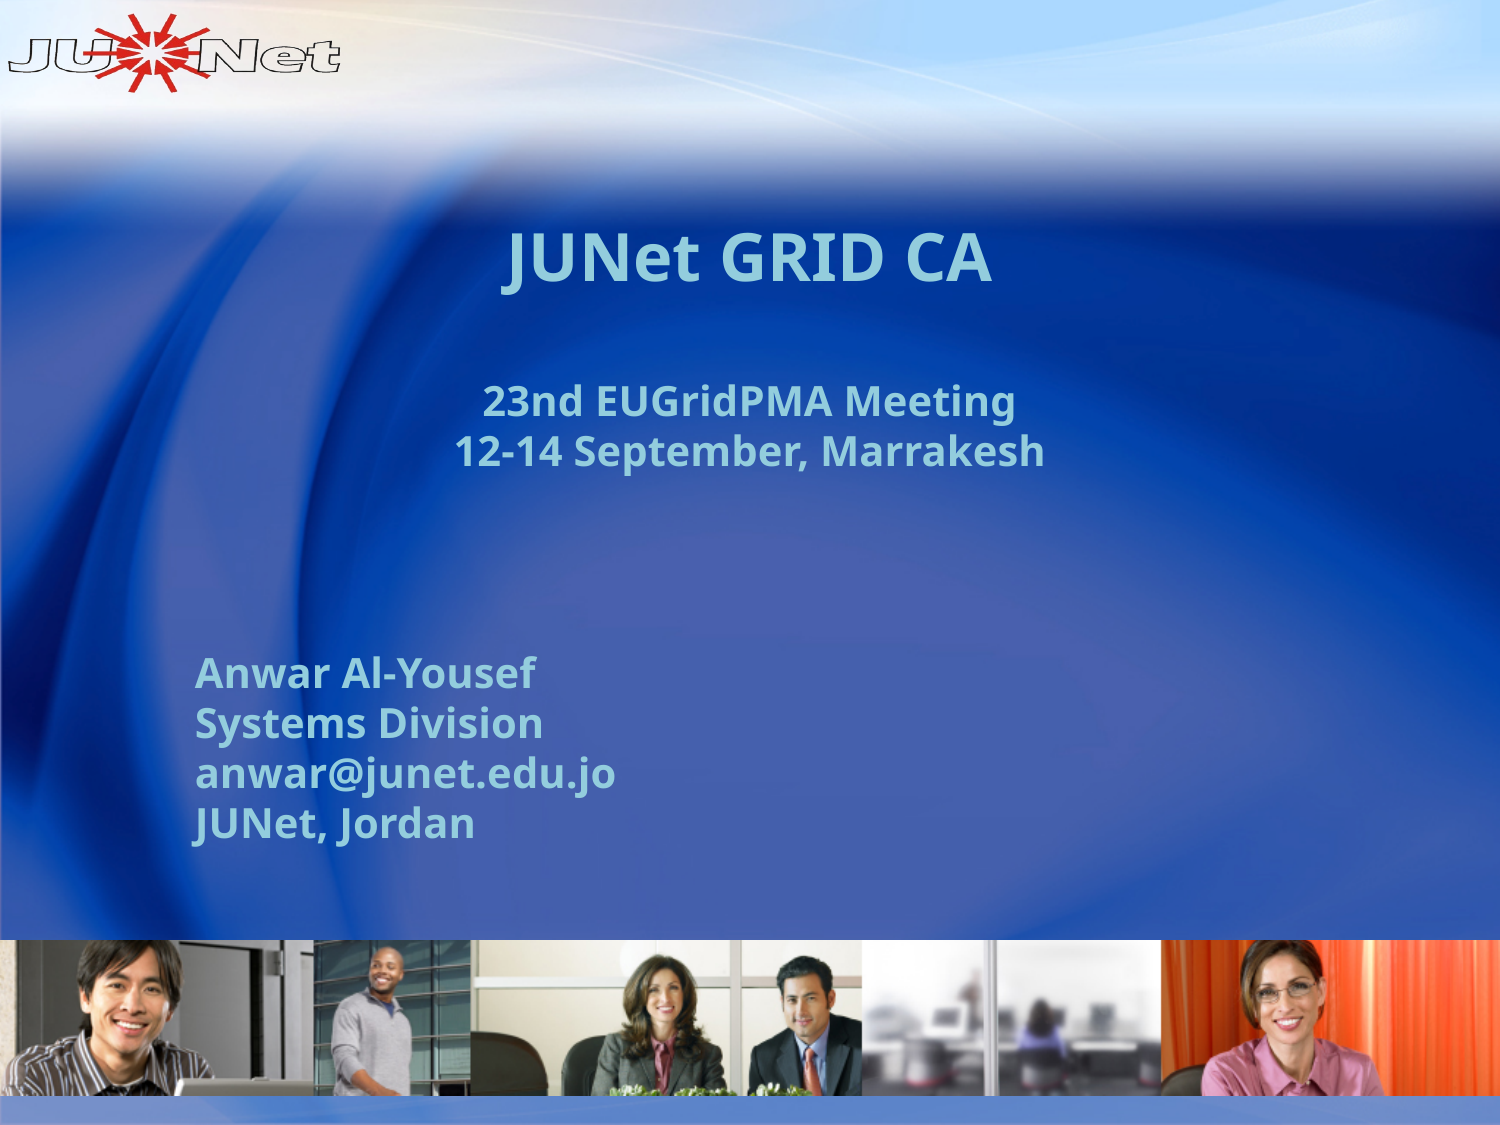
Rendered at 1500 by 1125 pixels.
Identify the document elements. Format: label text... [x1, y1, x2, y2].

text_box Anwar Al-Yousef Systems Division anwar@junet.edu.jo JUNet, Jordan [180, 549, 1300, 855]
text_box JUNet GRID CA 23nd EUGridPMA Meeting 12-14 September, Marrakesh [0, 162, 1500, 528]
picture [0, 528, 1500, 1125]
picture [0, 0, 1500, 162]
